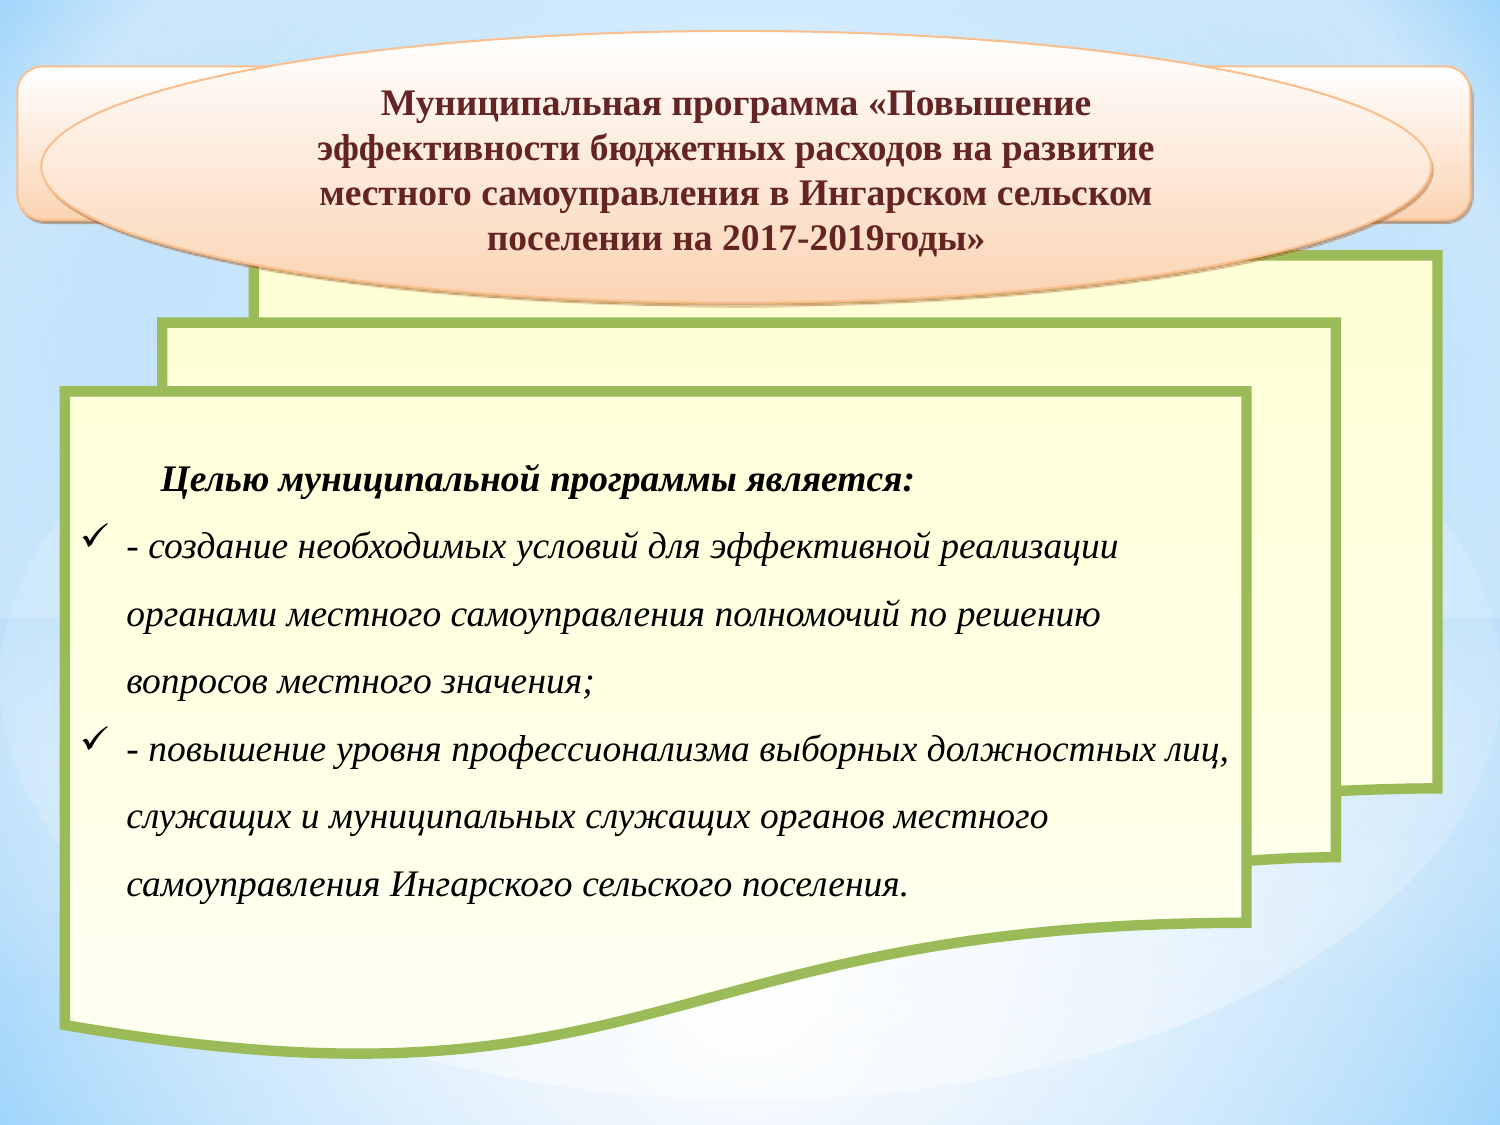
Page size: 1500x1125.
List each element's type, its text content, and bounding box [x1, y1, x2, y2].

text_box Муниципальная программа «Повышение эффективности бюджетных расходов на развитие местного самоуправления в Ингарском сельском поселении на 2017-2019годы» [41, 150, 1432, 303]
text_box [17, 150, 87, 220]
text_box Целью муниципальной программы является: - создание необходимых условий для эффективной реализации органами местного самоуправления полномочий по решению вопросов местного значения; - повышение уровня профессионализма выборных должностных лиц, служащих и муниципальных служащих органов местного самоуправления Ингарского сельского поселения. [64, 255, 1438, 1054]
text_box [1391, 150, 1471, 220]
text_box [0, 74, 1500, 150]
text_box [0, 0, 1500, 74]
